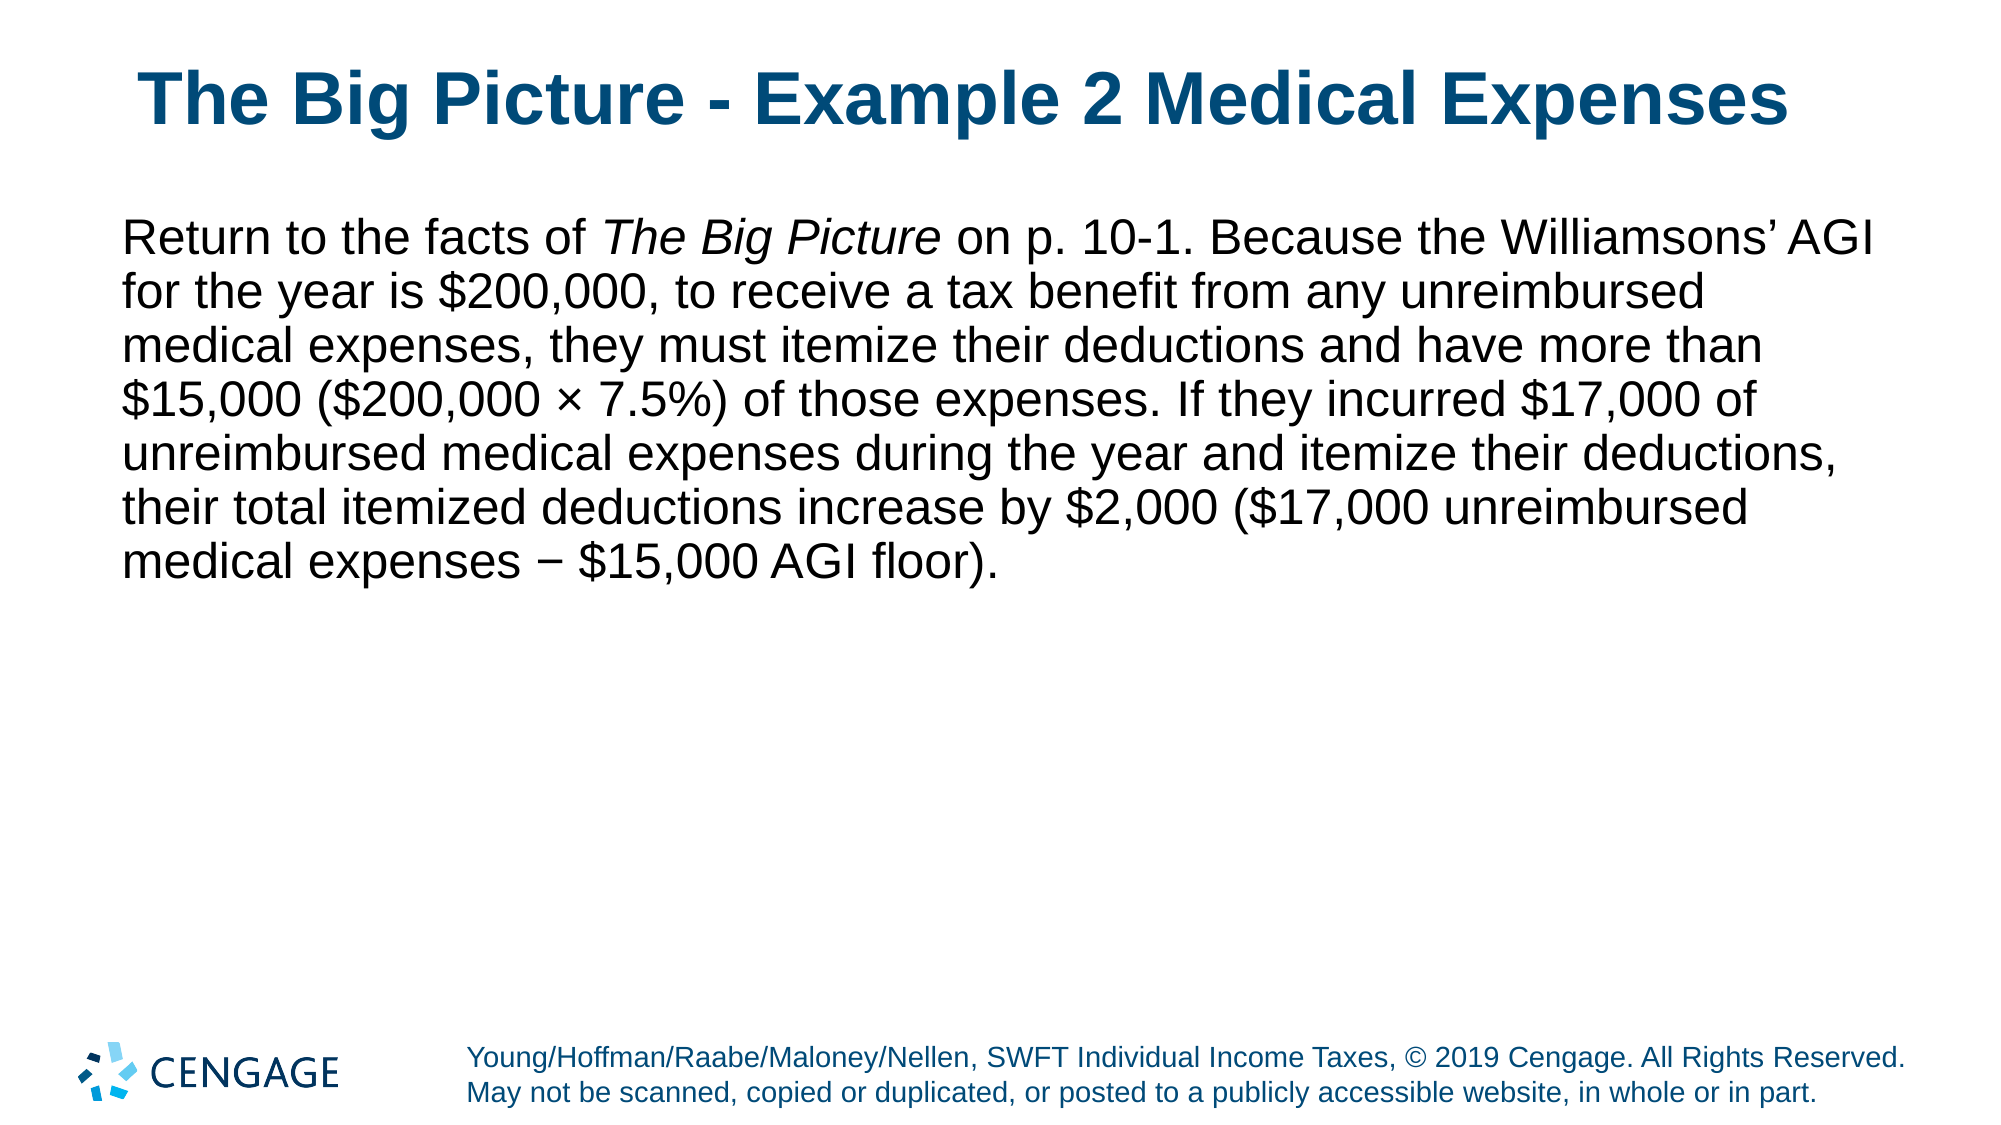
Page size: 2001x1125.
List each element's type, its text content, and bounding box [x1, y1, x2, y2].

list Return to the facts of The Big Picture on p. 10-1. Because the Williamsons’ A G I for the year is $200,000, to receive a tax benefit from any unreimbursed medical expenses, they must itemize their deductions and have more than $15,000 ($200,000 × 7.5%) of those expenses. If they incurred $17,000 of unreimbursed medical expenses during the year and itemize their deductions, their total itemized deductions increase by $2,000 ($17,000 unreimbursed medical expenses − $15,000 A G I floor). [121, 211, 1880, 621]
picture [78, 1042, 338, 1101]
title The Big Picture - Example 2 Medical Expenses [137, 59, 1863, 171]
